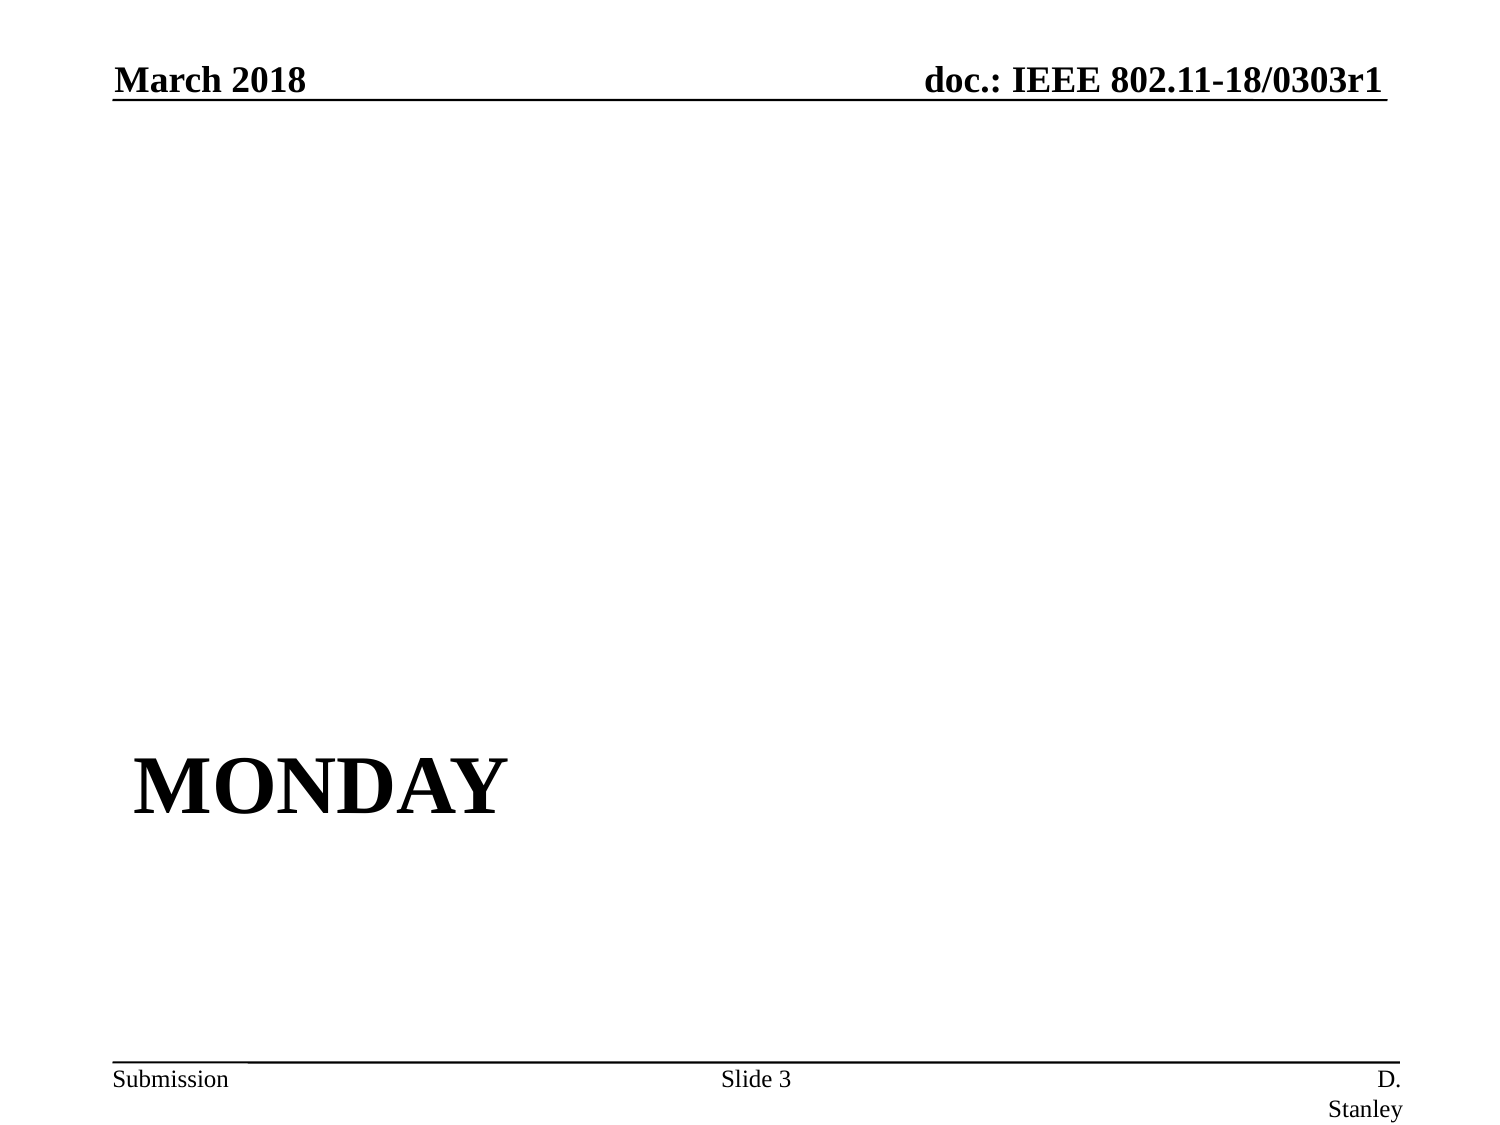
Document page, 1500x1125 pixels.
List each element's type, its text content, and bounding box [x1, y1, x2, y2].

title Monday [118, 722, 1394, 947]
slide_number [114, 54, 374, 101]
slide_number Slide 3 [712, 1061, 800, 1093]
footer D. Stanley, HP Enterprise [1324, 1061, 1402, 1093]
